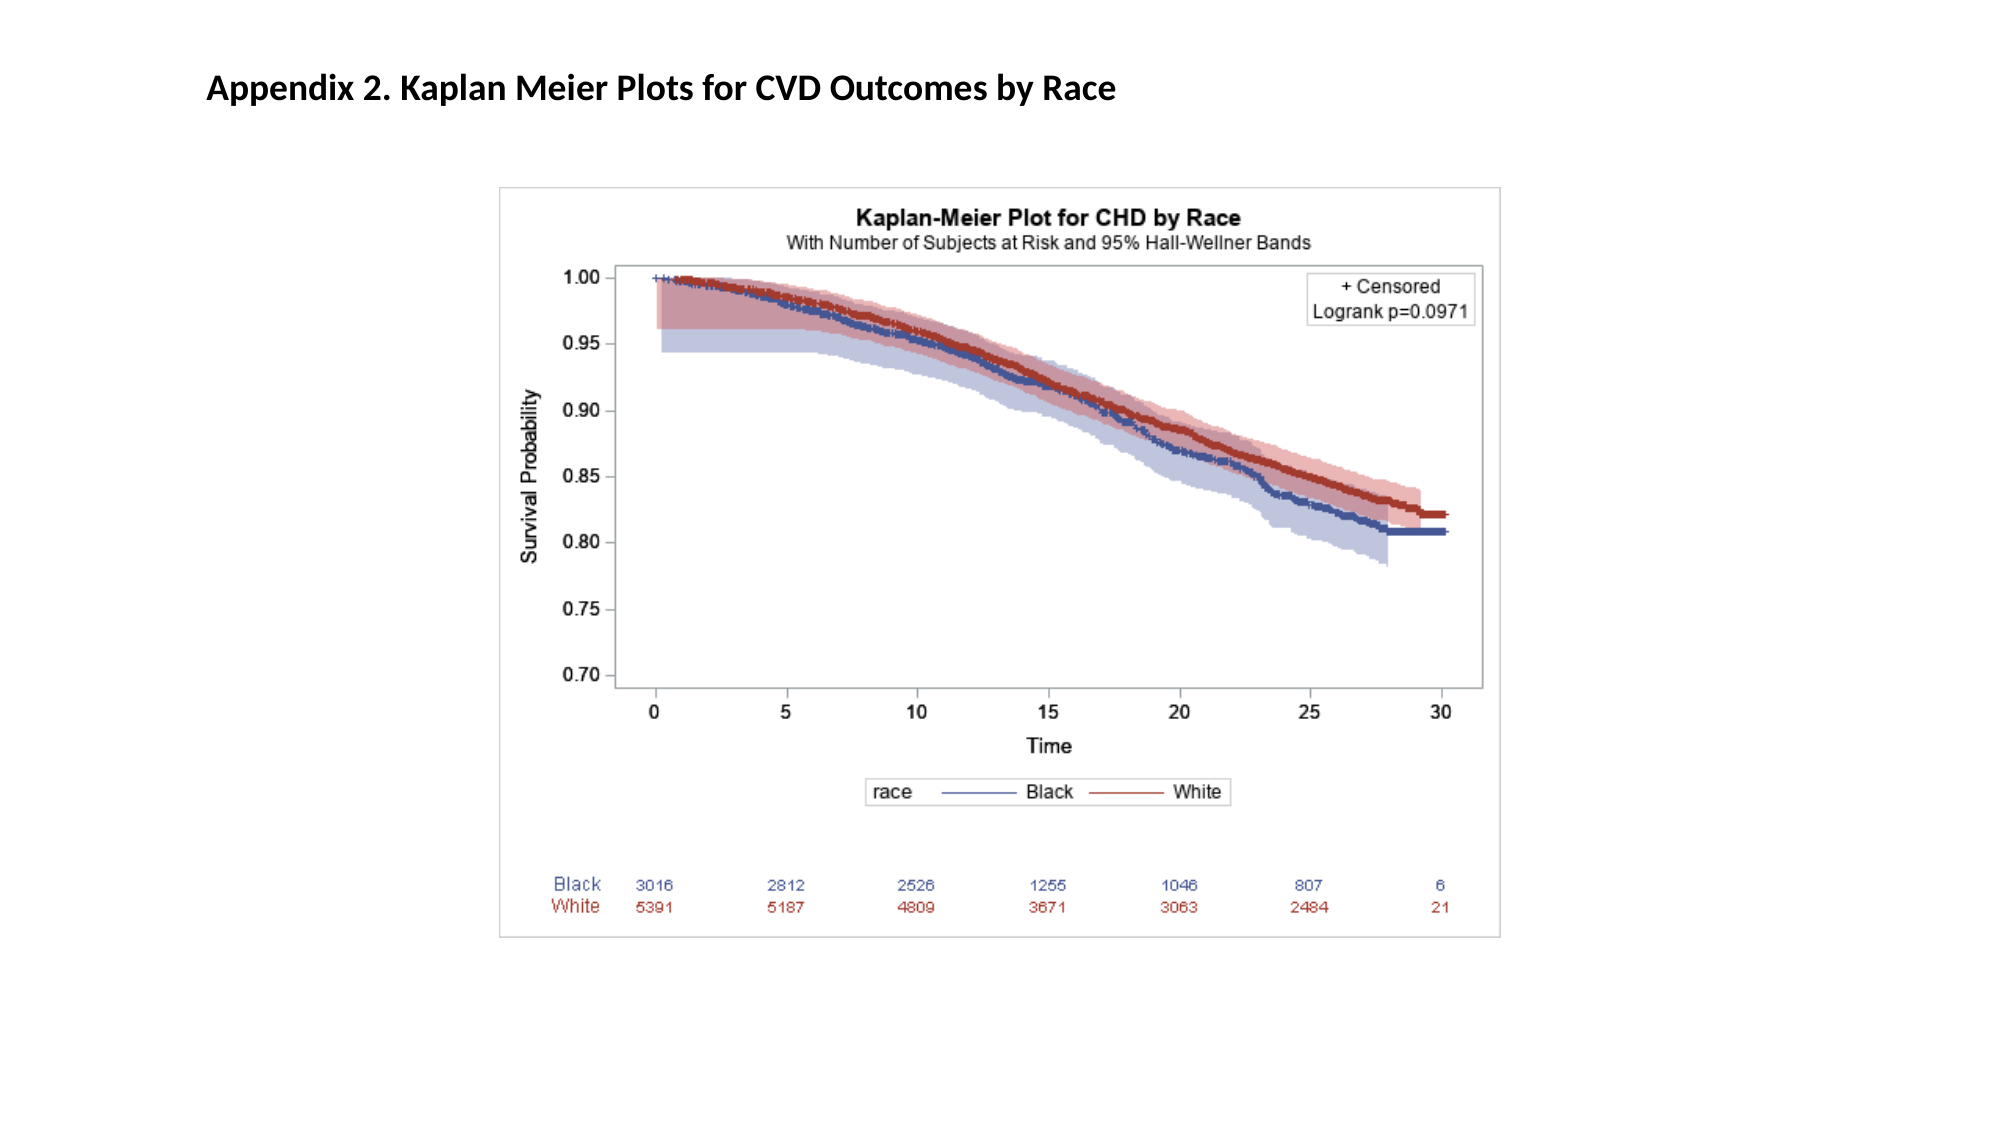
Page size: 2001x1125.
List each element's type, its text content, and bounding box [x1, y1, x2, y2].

text_box Appendix 2. Kaplan Meier Plots for CVD Outcomes by Race [191, 55, 1228, 116]
picture [499, 187, 1501, 938]
